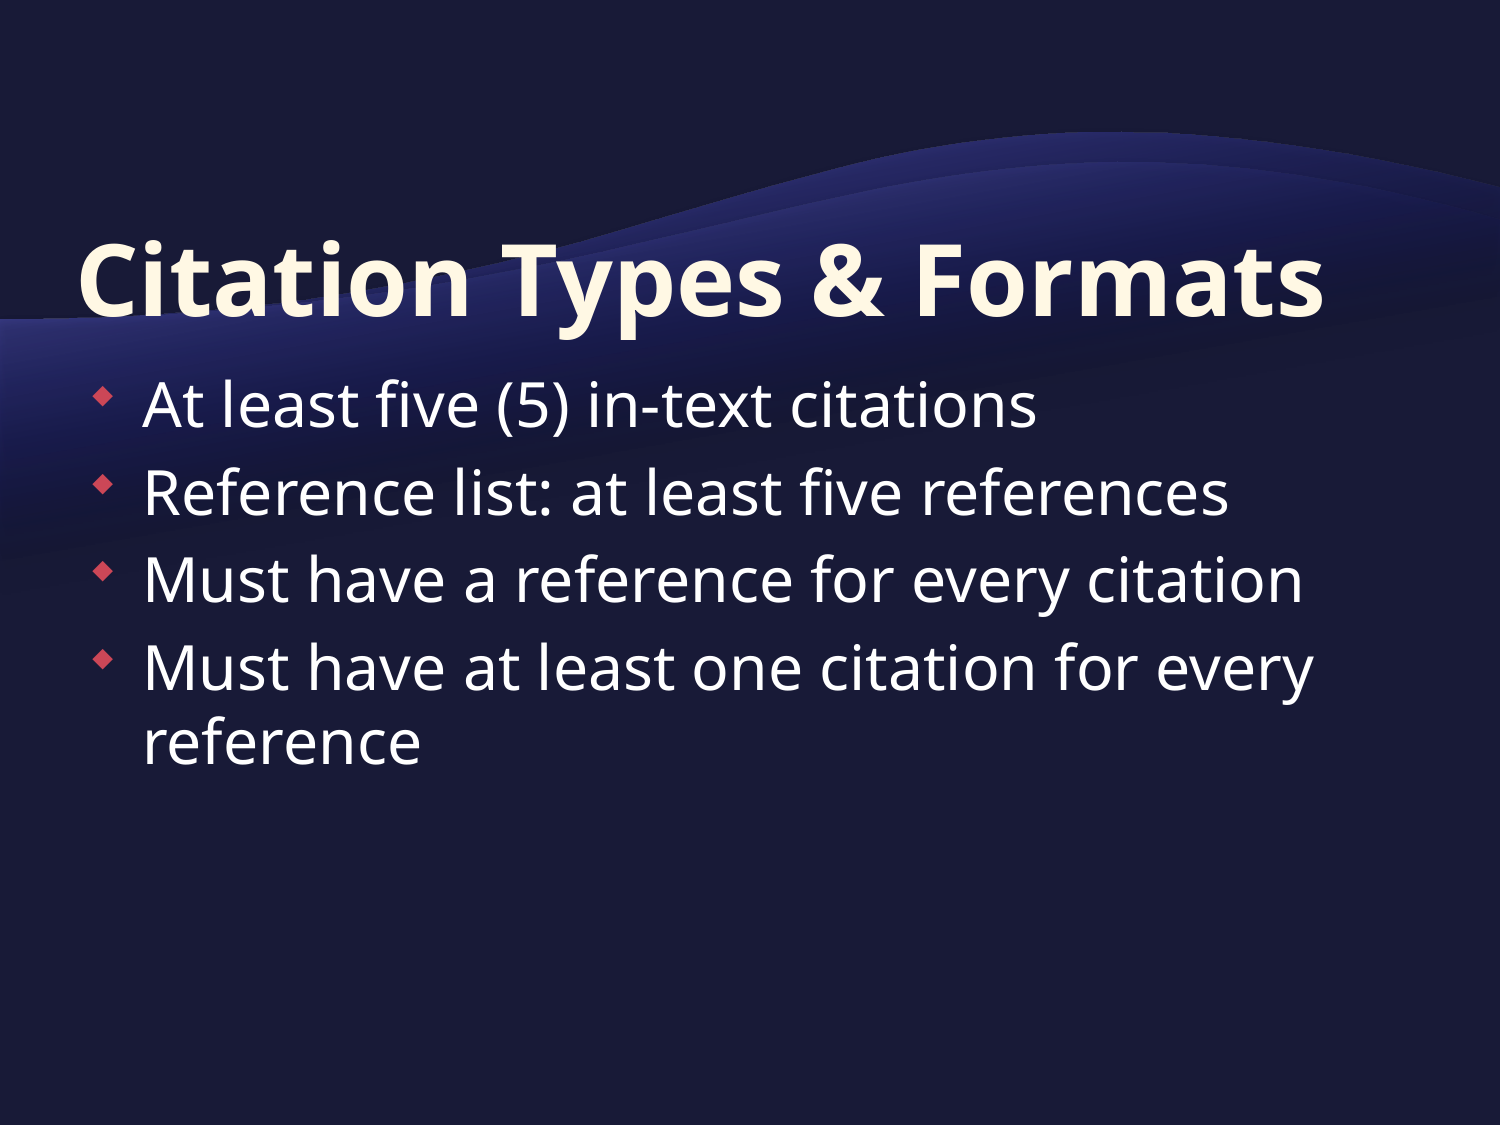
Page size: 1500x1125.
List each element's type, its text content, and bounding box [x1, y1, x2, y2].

title Citation Types & Formats [75, 87, 1425, 338]
list At least five (5) in-text citations Reference list: at least five references Must have a reference for every citation Must have at least one citation for every reference [75, 357, 1425, 1033]
